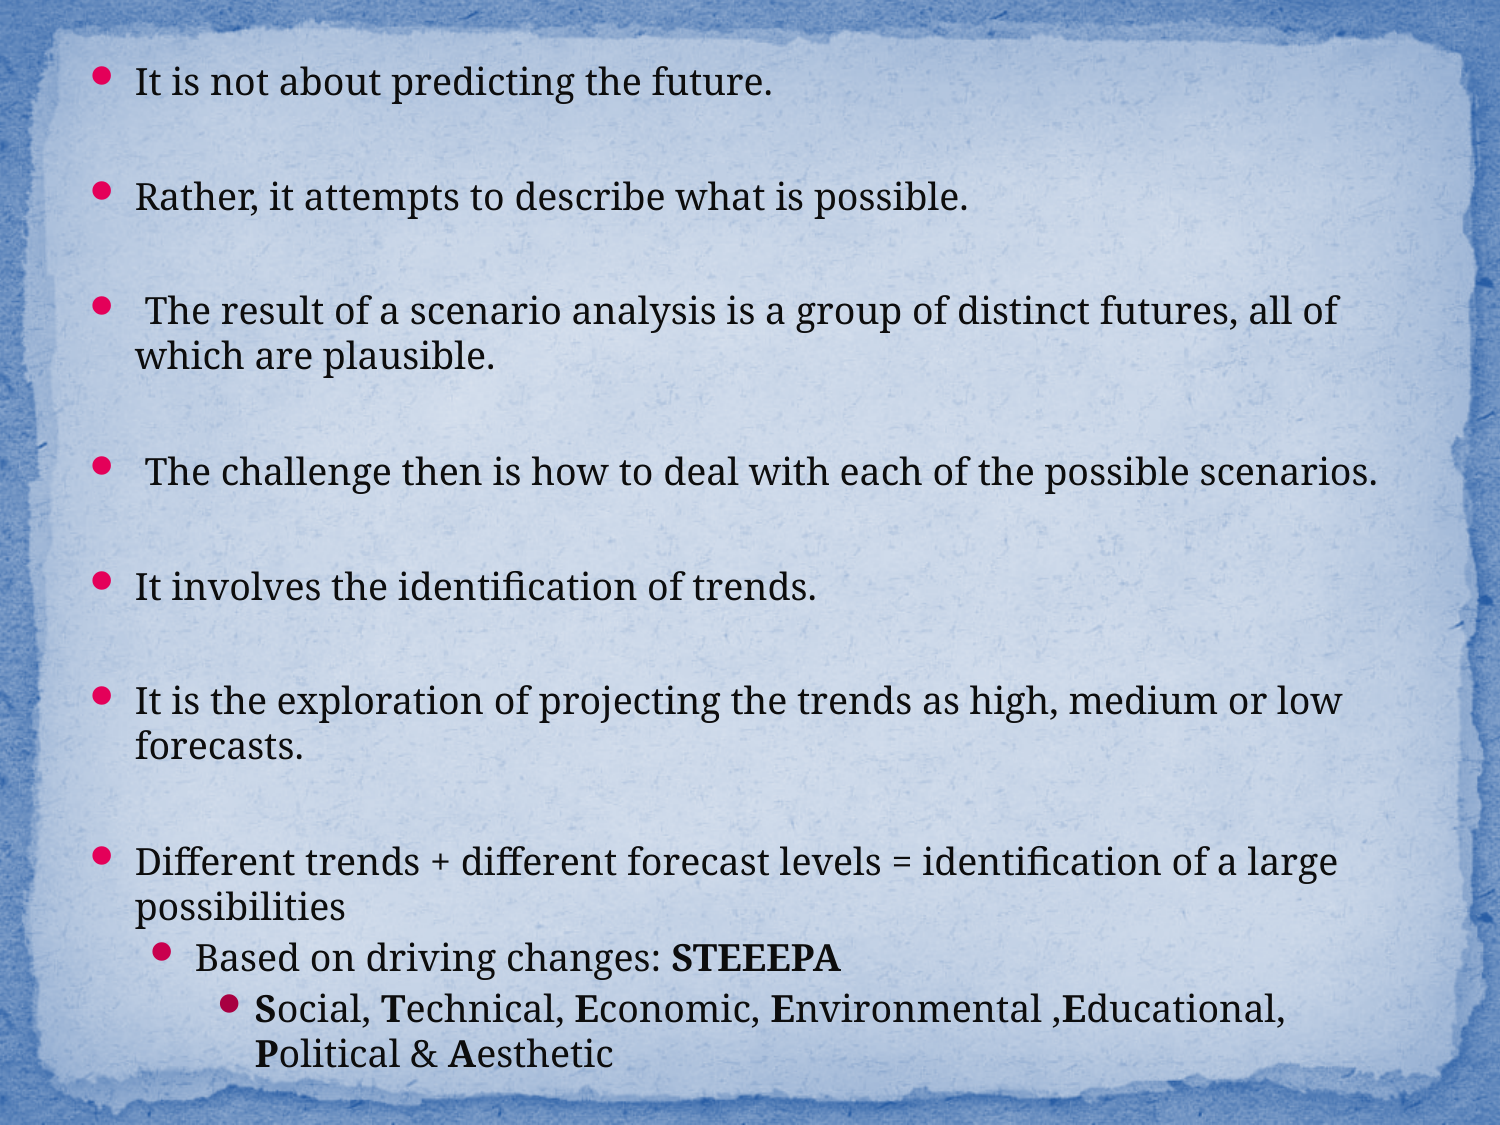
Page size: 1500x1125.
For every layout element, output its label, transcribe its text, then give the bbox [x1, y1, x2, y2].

list It is not about predicting the future. Rather, it attempts to describe what is possible. The result of a scenario analysis is a group of distinct futures, all of which are plausible. The challenge then is how to deal with each of the possible scenarios. It involves the identification of trends. It is the exploration of projecting the trends as high, medium or low forecasts. Different trends + different forecast levels = identification of a large possibilities Based on driving changes: STEEEPA Social, Technical, Economic, Environmental ,Educational, Political & Aesthetic [75, 50, 1425, 1050]
